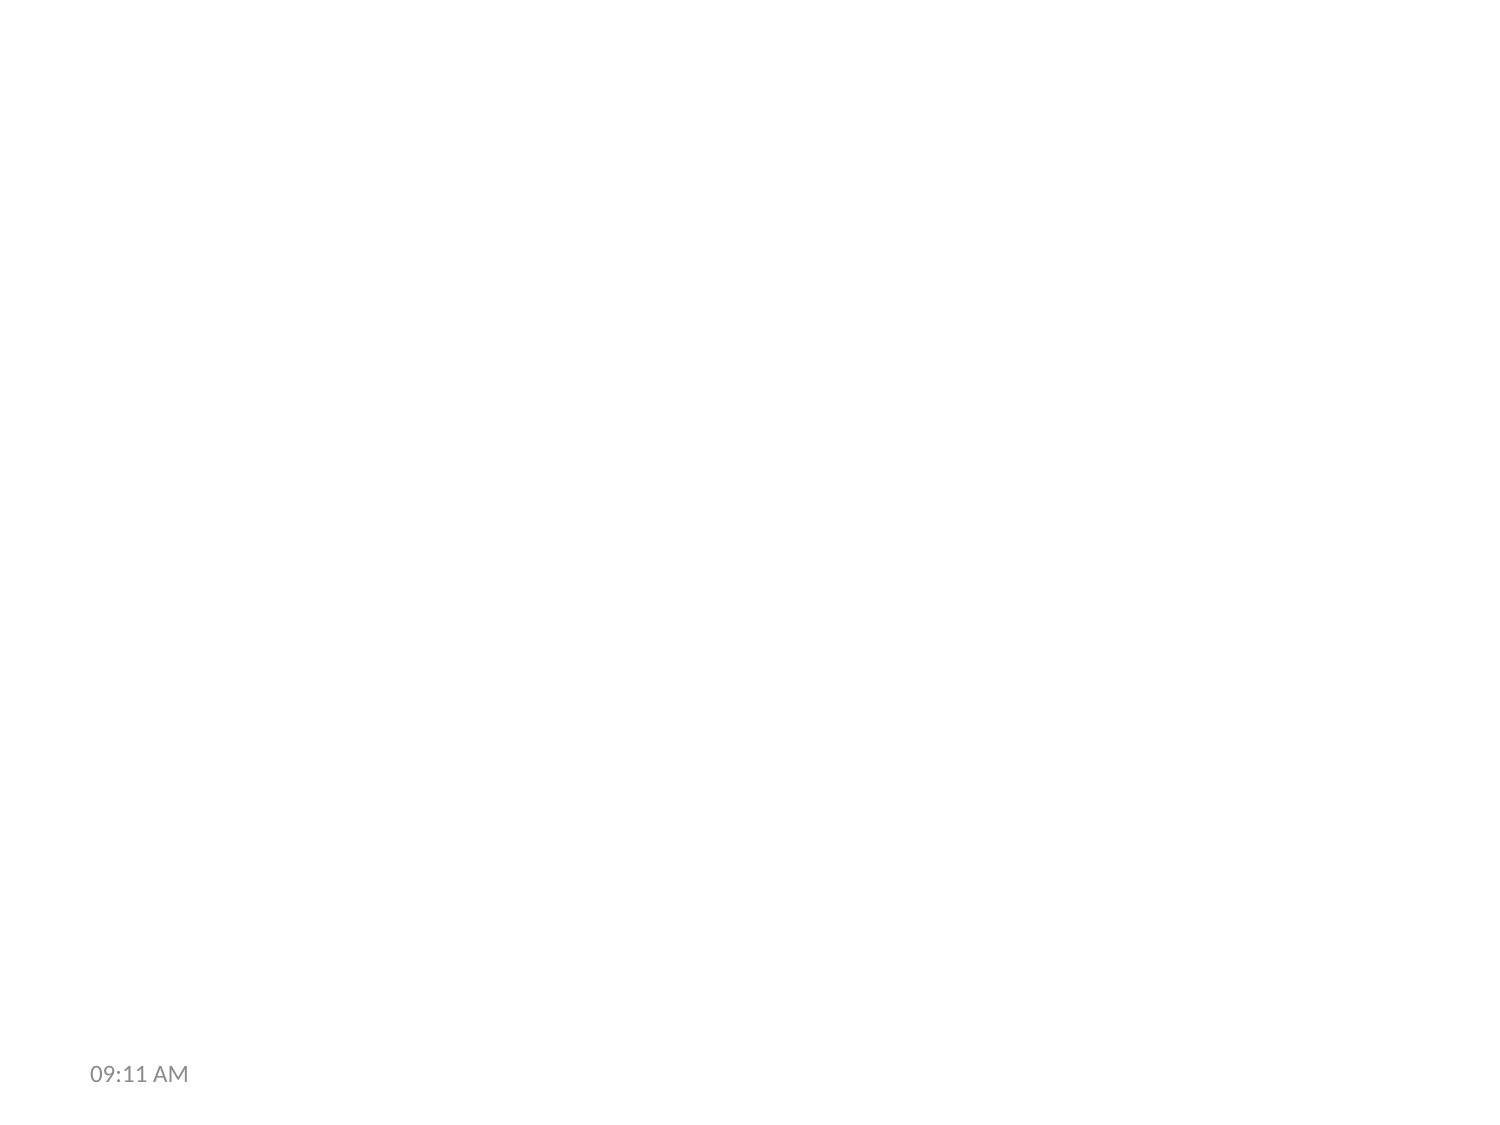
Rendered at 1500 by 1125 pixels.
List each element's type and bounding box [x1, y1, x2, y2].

slide_number [75, 1042, 425, 1103]
